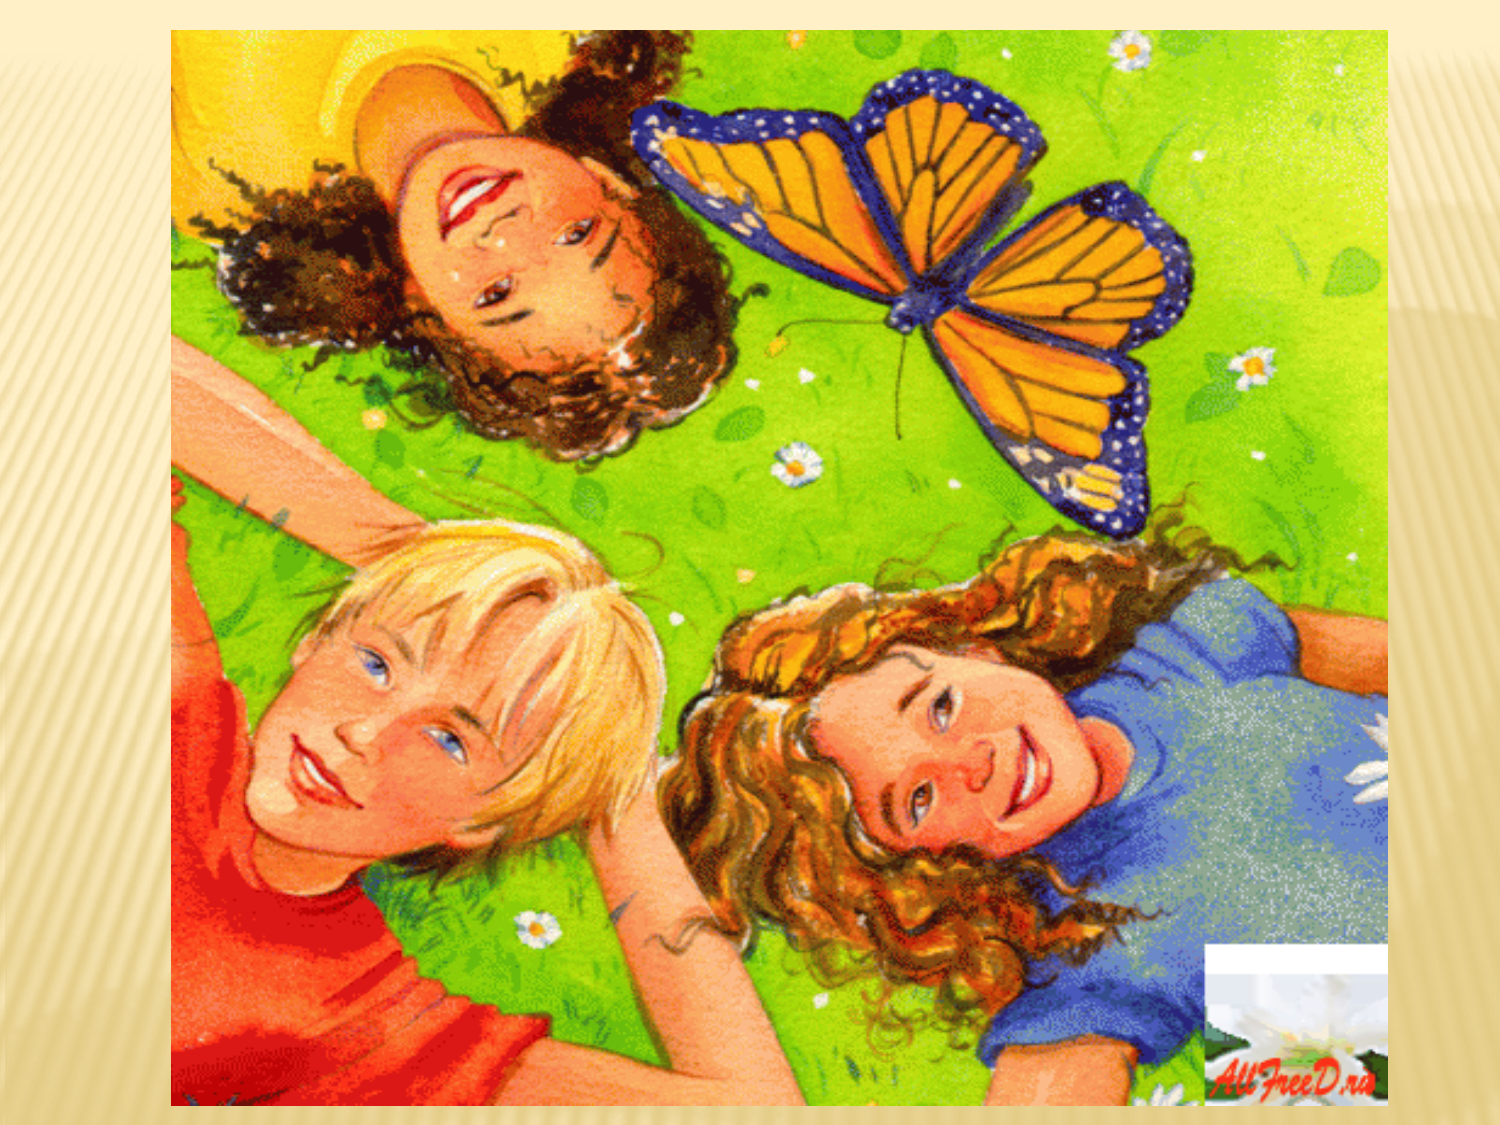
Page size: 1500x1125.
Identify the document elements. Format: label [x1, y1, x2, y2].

list [170, 30, 1389, 1107]
